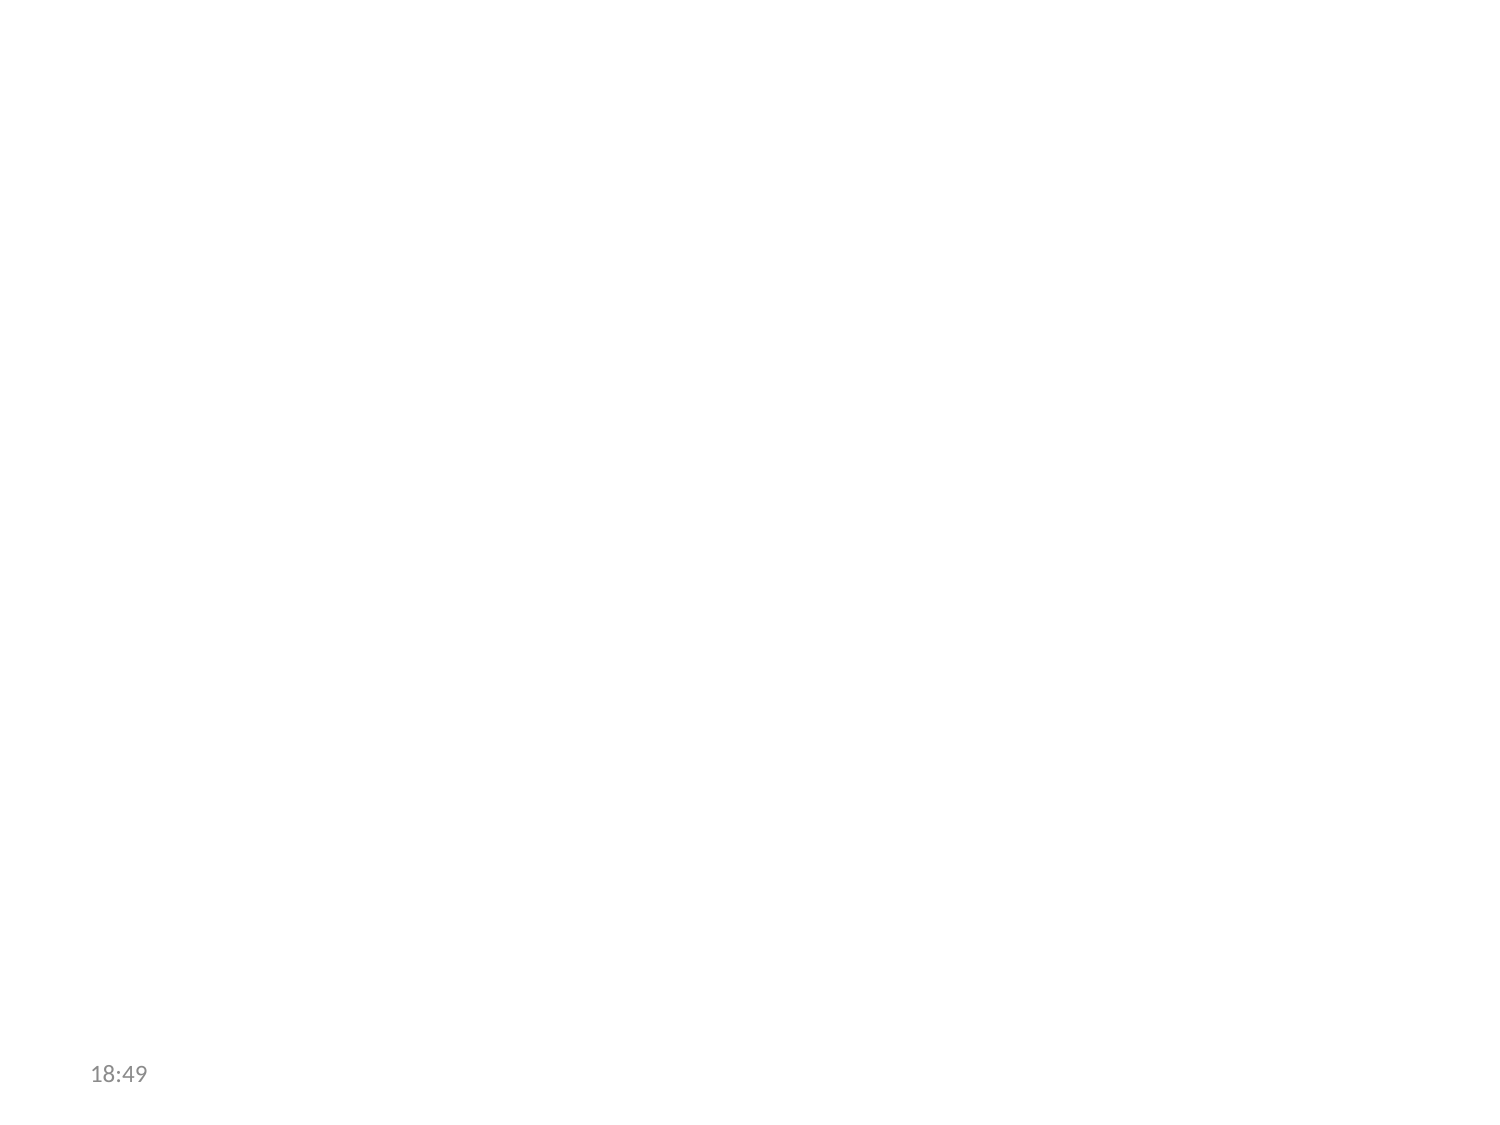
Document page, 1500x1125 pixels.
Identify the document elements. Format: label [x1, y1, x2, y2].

slide_number [75, 1042, 425, 1103]
